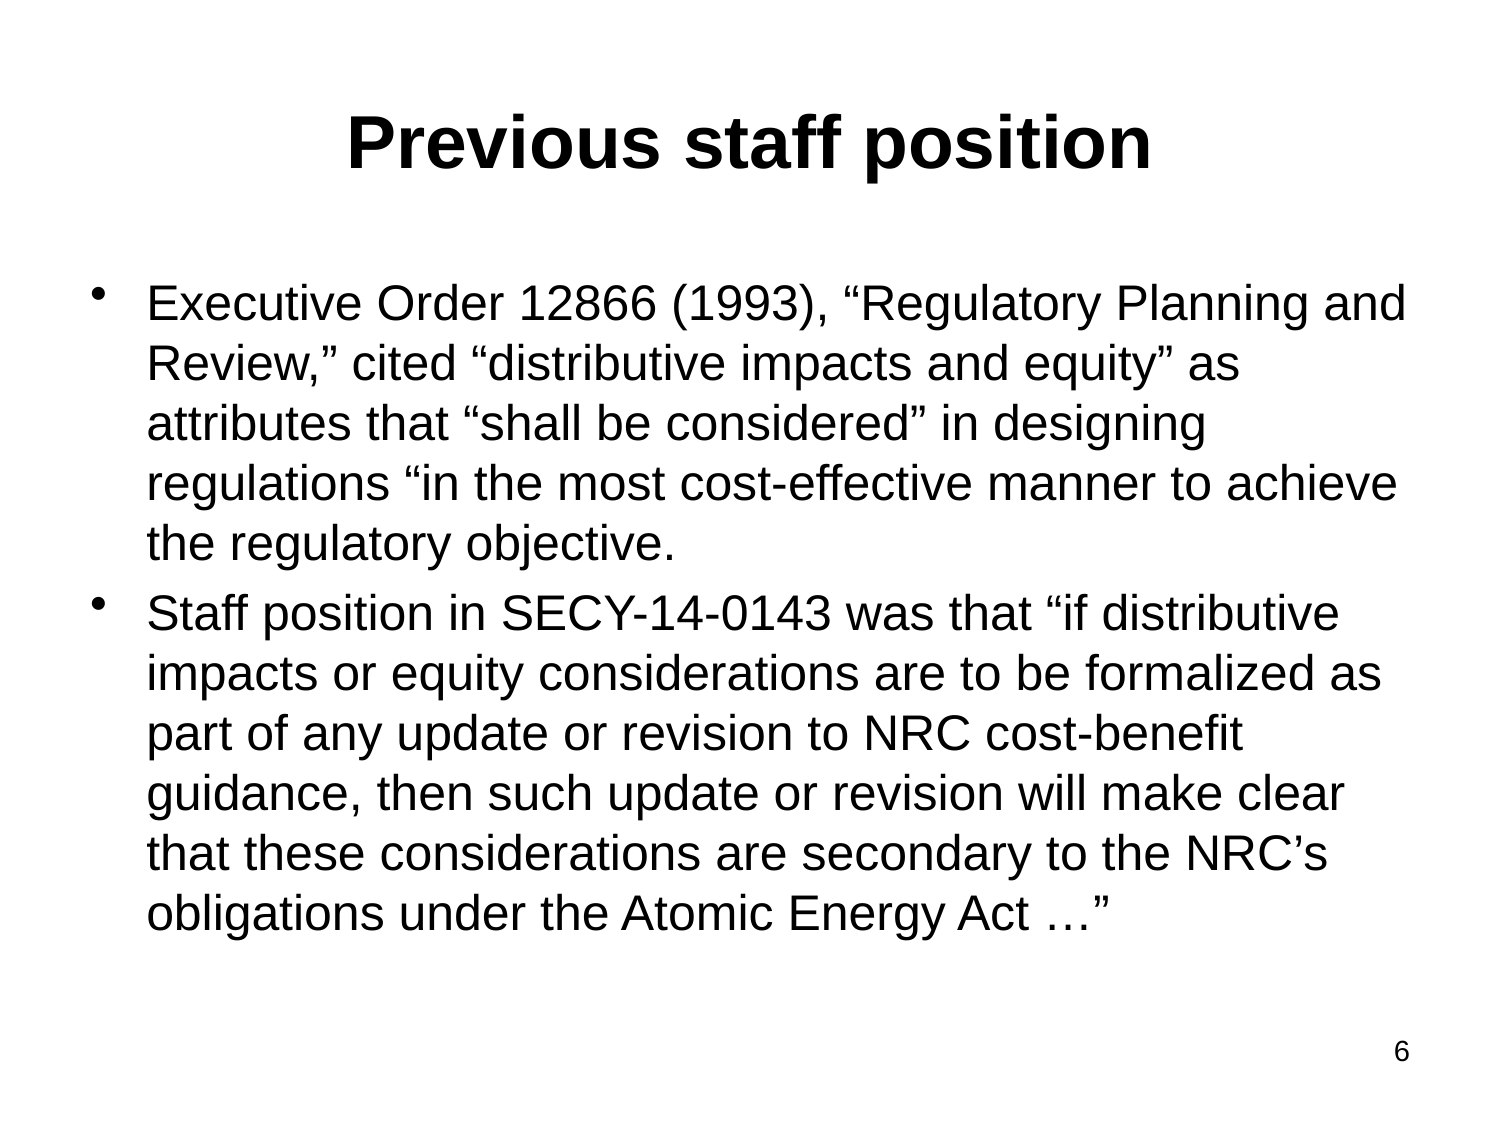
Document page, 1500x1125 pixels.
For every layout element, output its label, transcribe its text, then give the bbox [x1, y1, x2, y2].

slide_number 6 [1074, 1024, 1425, 1103]
title Previous staff position [75, 45, 1425, 233]
list Executive Order 12866 (1993), “Regulatory Planning and Review,” cited “distributive impacts and equity” as attributes that “shall be considered” in designing regulations “in the most cost-effective manner to achieve the regulatory objective. Staff position in SECY-14-0143 was that “if distributive impacts or equity considerations are to be formalized as part of any update or revision to NRC cost-benefit guidance, then such update or revision will make clear that these considerations are secondary to the NRC’s obligations under the Atomic Energy Act …” [75, 262, 1425, 1005]
